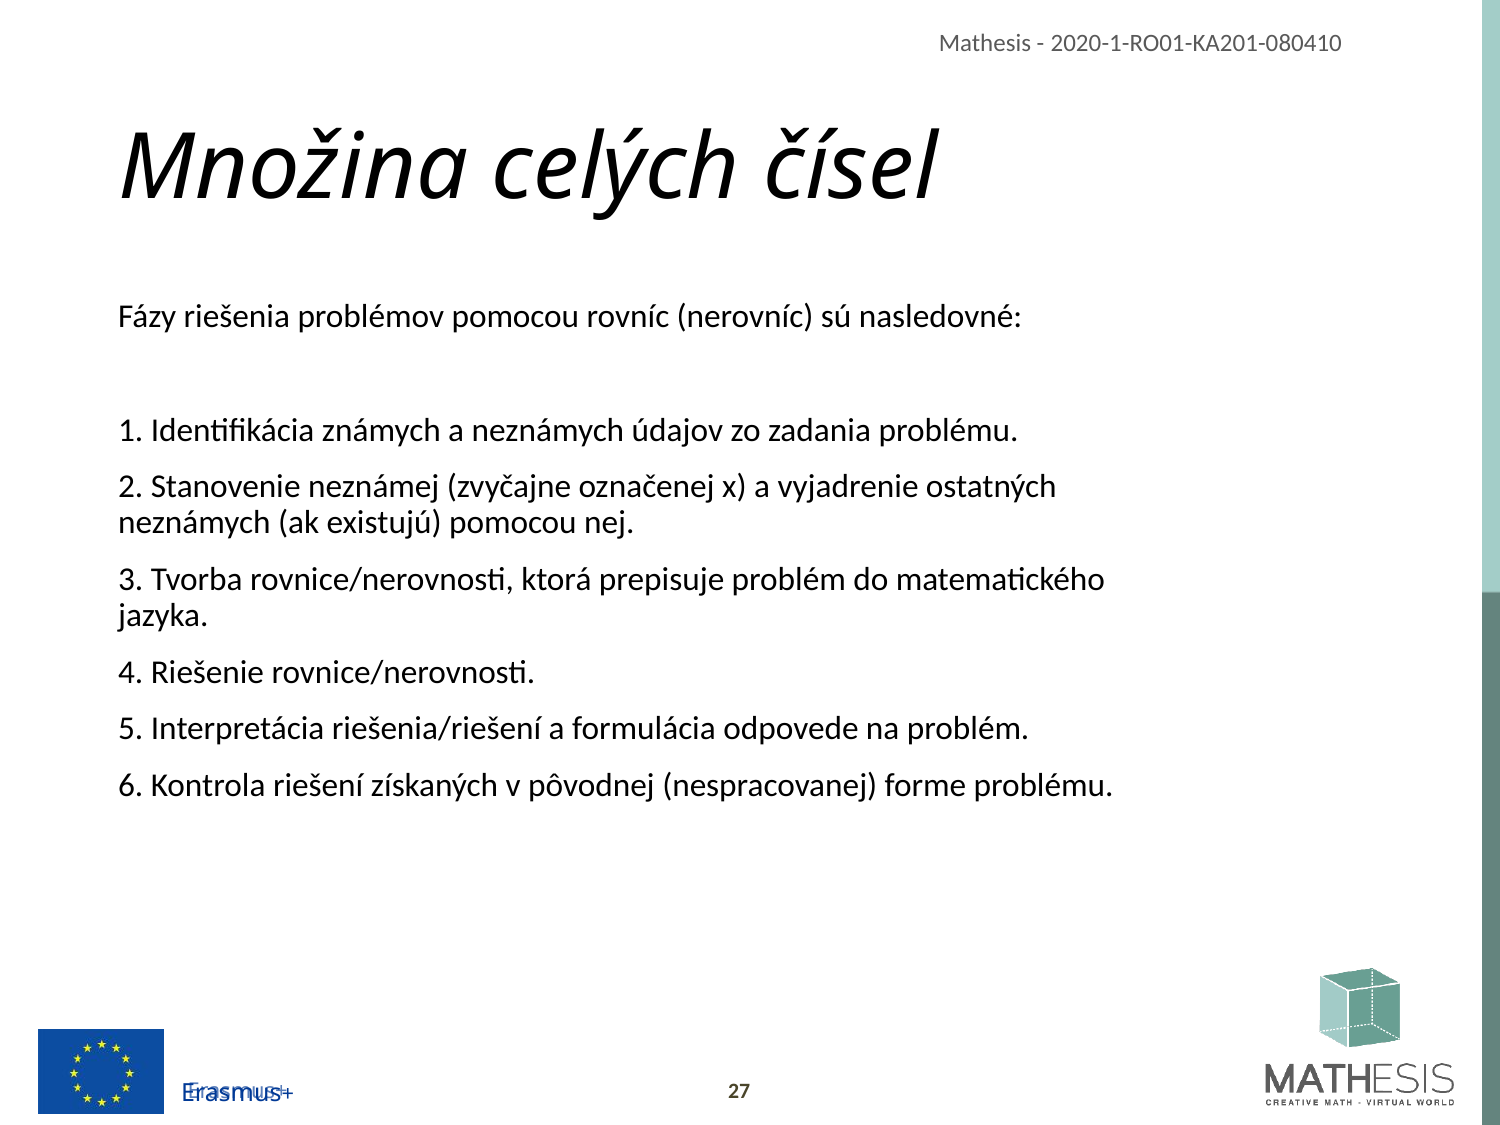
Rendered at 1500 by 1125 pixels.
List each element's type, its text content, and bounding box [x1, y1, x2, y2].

title Množina celých čísel [103, 59, 1397, 278]
picture [38, 1029, 164, 1114]
list Fázy riešenia problémov pomocou rovníc (nerovníc) sú nasledovné: 1. Identifikácia známych a neznámych údajov zo zadania problému. 2. Stanovenie neznámej (zvyčajne označenej x) a vyjadrenie ostatných neznámych (ak existujú) pomocou nej. 3. Tvorba rovnice/nerovnosti, ktorá prepisuje problém do matematického jazyka. 4. Riešenie rovnice/nerovnosti. 5. Interpretácia riešenia/riešení a formulácia odpovede na problém. 6. Kontrola riešení získaných v pôvodnej (nespracovanej) forme problému. [103, 291, 1161, 769]
